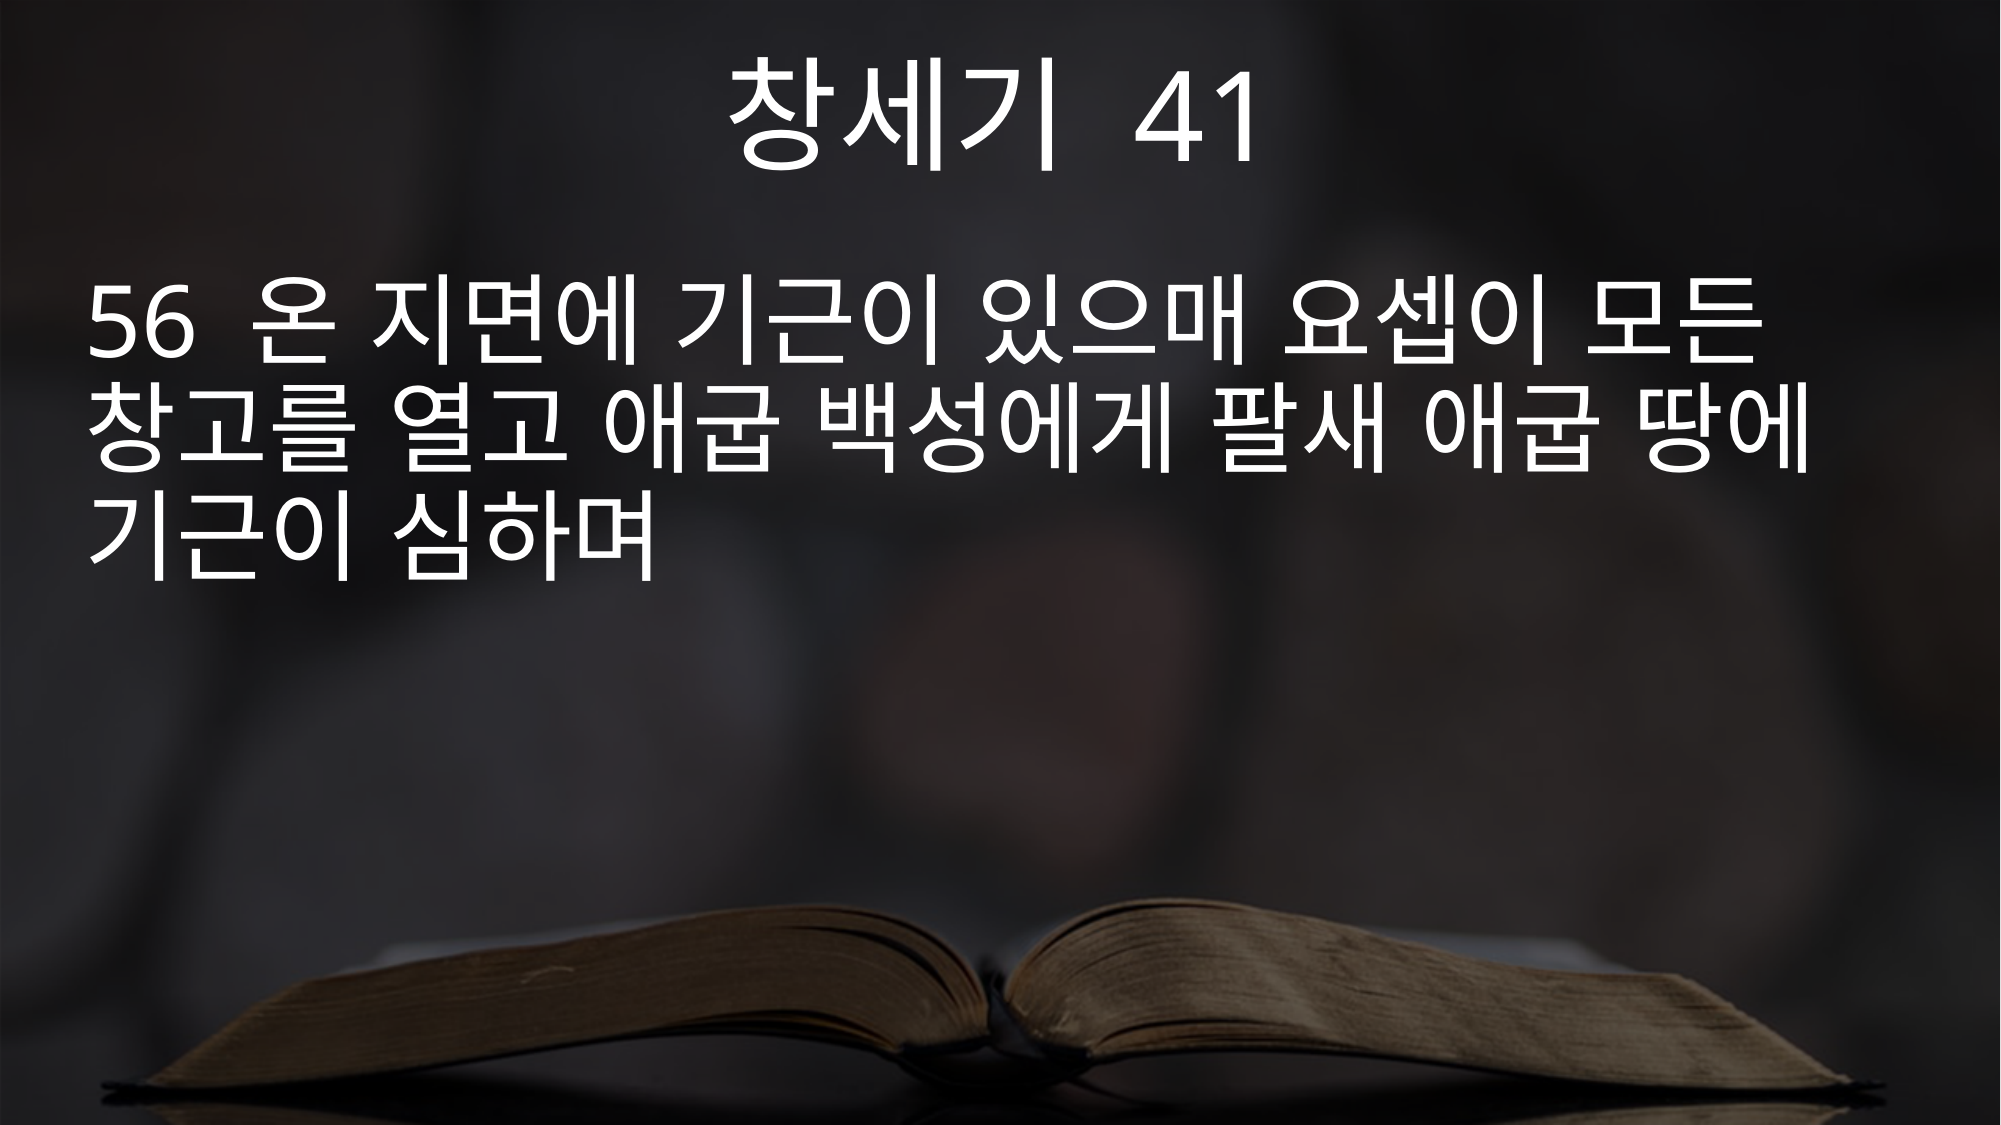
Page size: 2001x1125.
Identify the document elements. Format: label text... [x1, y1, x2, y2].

footer 창세기 41 [0, 32, 2000, 192]
picture [0, 0, 2001, 1125]
list 56 온 지면에 기근이 있으매 요셉이 모든 창고를 열고 애굽 백성에게 팔새 애굽 땅에 기근이 심하며 [69, 263, 1953, 423]
